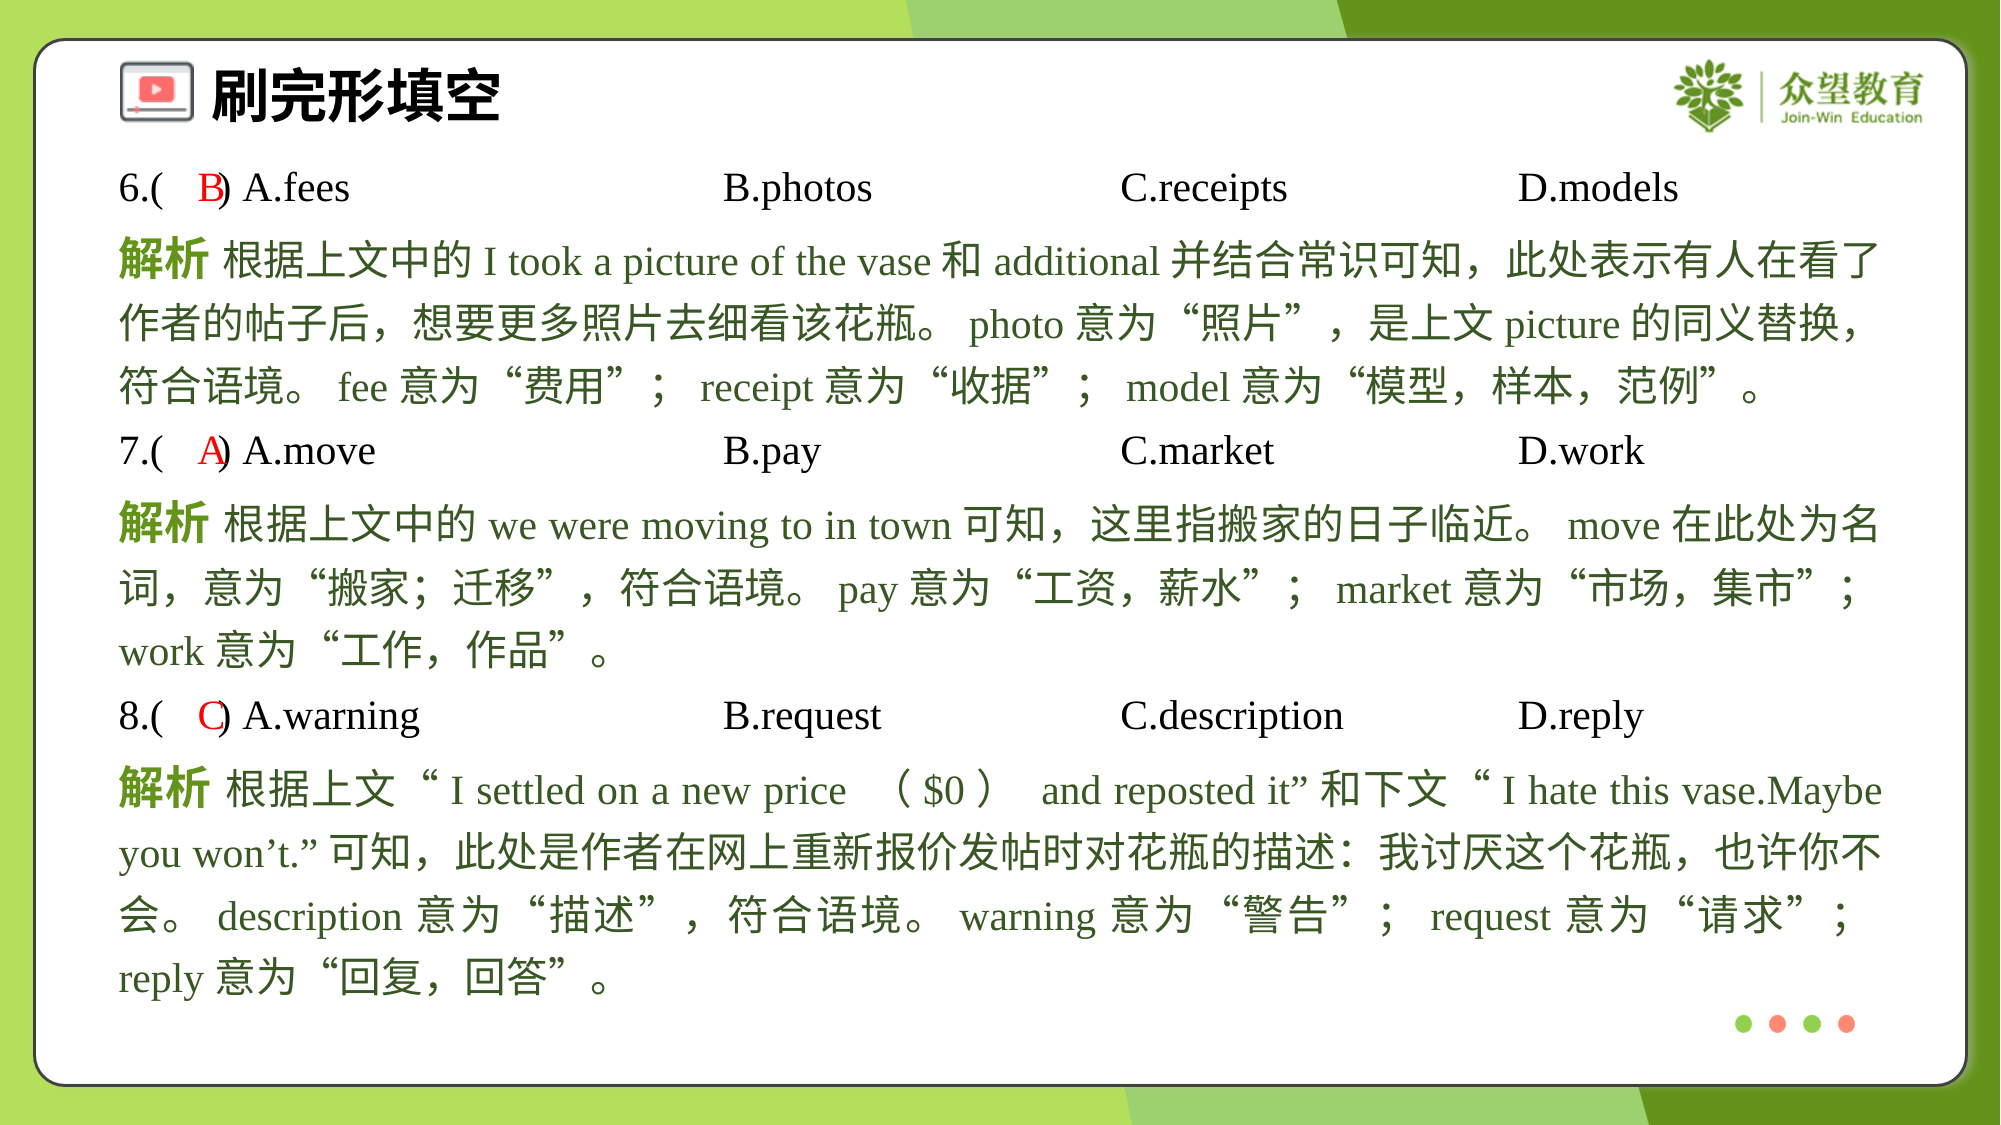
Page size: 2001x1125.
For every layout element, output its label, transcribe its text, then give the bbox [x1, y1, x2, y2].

text_box 8.( ) A.warning B.request C.description D.reply [231, 675, 1883, 733]
text_box 解析 根据上文中的I took a picture of the vase和additional并结合常识可知，此处表示有人在看了作者的帖子后，想要更多照片去细看该花瓶。photo意为“照片”，是上文picture的同义替换，符合语境。fee意为“费用”；receipt意为“收据”；model意为“模型，样本，范例”。 [118, 215, 1883, 405]
text_box A [192, 410, 233, 469]
text_box C [192, 675, 231, 733]
text_box 8.( ) A.warning B.request C.description D.reply [118, 675, 192, 733]
text_box B [192, 146, 231, 205]
text_box 6.( ) A.fees B.photos C.receipts D.models [118, 146, 192, 204]
picture [0, 0, 2000, 1125]
text_box 7.( ) A.move B.pay C.market D.work [233, 410, 1883, 468]
text_box 解析 根据上文“I settled on a new price （$0） and reposted it”和下文“I hate this vase.Maybe you won’t.”可知，此处是作者在网上重新报价发帖时对花瓶的描述：我讨厌这个花瓶，也许你不会。description意为“描述”，符合语境。warning意为“警告”；request意为“请求”；reply意为“回复，回答”。 [118, 744, 1883, 997]
text_box 解析 根据上文中的we were moving to in town可知，这里指搬家的日子临近。move在此处为名词，意为“搬家；迁移”，符合语境。pay意为“工资，薪水”；market意为“市场，集市”；work意为“工作，作品”。 [118, 480, 1883, 670]
text_box 6.( ) A.fees B.photos C.receipts D.models [231, 146, 1883, 204]
text_box 7.( ) A.move B.pay C.market D.work [118, 410, 192, 468]
